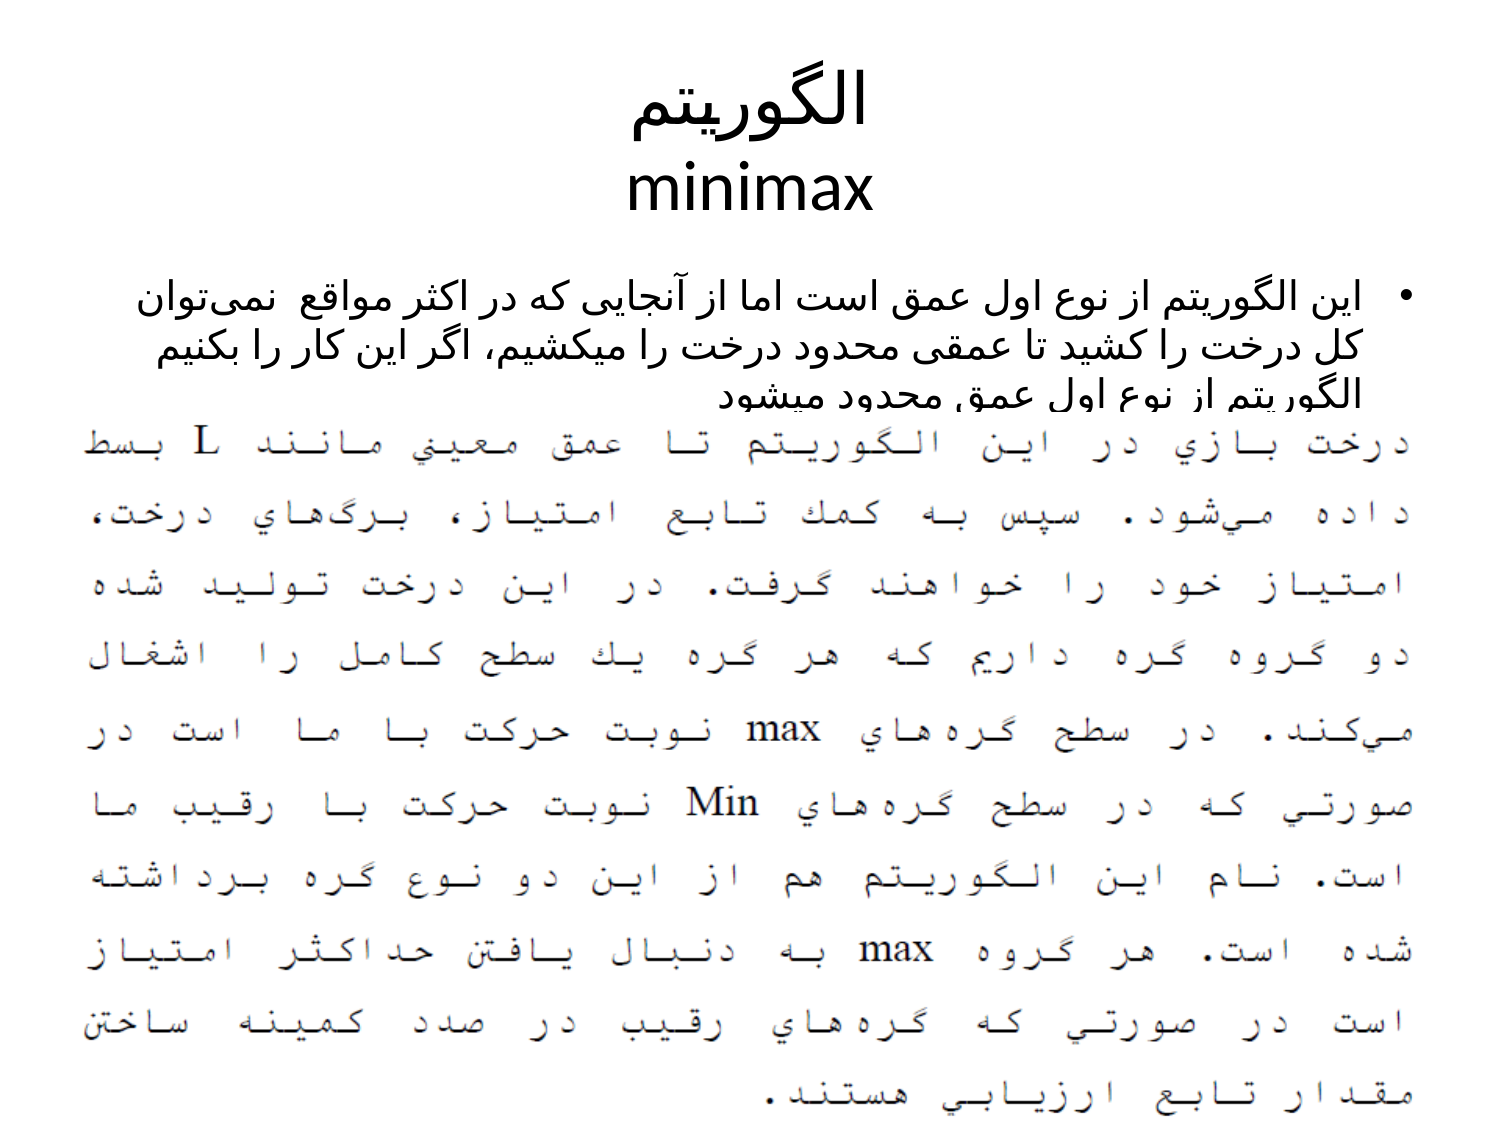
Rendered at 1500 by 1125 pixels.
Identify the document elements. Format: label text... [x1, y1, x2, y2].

list این الگوریتم از نوع اول عمق است اما از آنجایی که در اکثر مواقع نمی‌توان کل درخت را کشید تا عمقی محدود درخت را میکشیم، اگر این کار را بکنیم الگوریتم از نوع اول عمق محدود میشود [75, 262, 1425, 412]
picture [77, 412, 1423, 1125]
title الگوریتم minimax [75, 45, 1425, 233]
